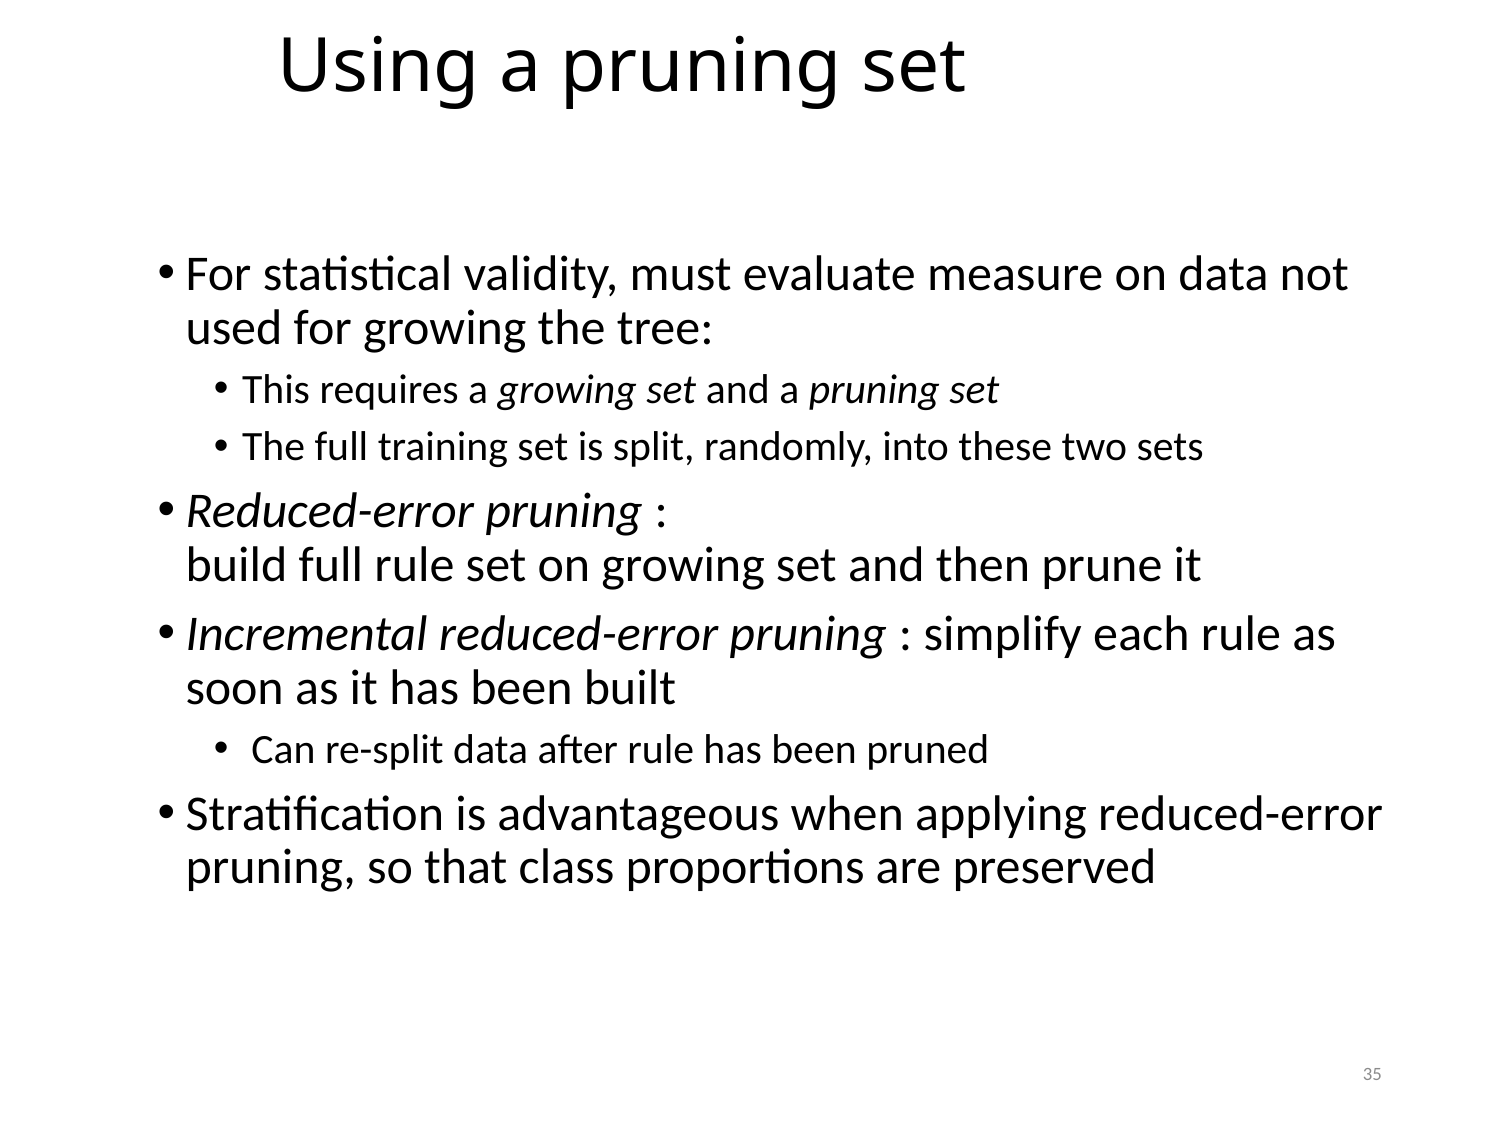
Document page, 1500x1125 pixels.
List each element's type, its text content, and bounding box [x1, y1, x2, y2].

list For statistical validity, must evaluate measure on data not used for growing the tree: This requires a growing set and a pruning set The full training set is split, randomly, into these two sets Reduced-error pruning : build full rule set on growing set and then prune it Incremental reduced-error pruning : simplify each rule as soon as it has been built Can re-split data after rule has been pruned Stratification is advantageous when applying reduced-error pruning, so that class proportions are preserved [142, 239, 1435, 903]
title Using a pruning set [262, 0, 1500, 148]
slide_number 35 [1059, 1042, 1397, 1103]
